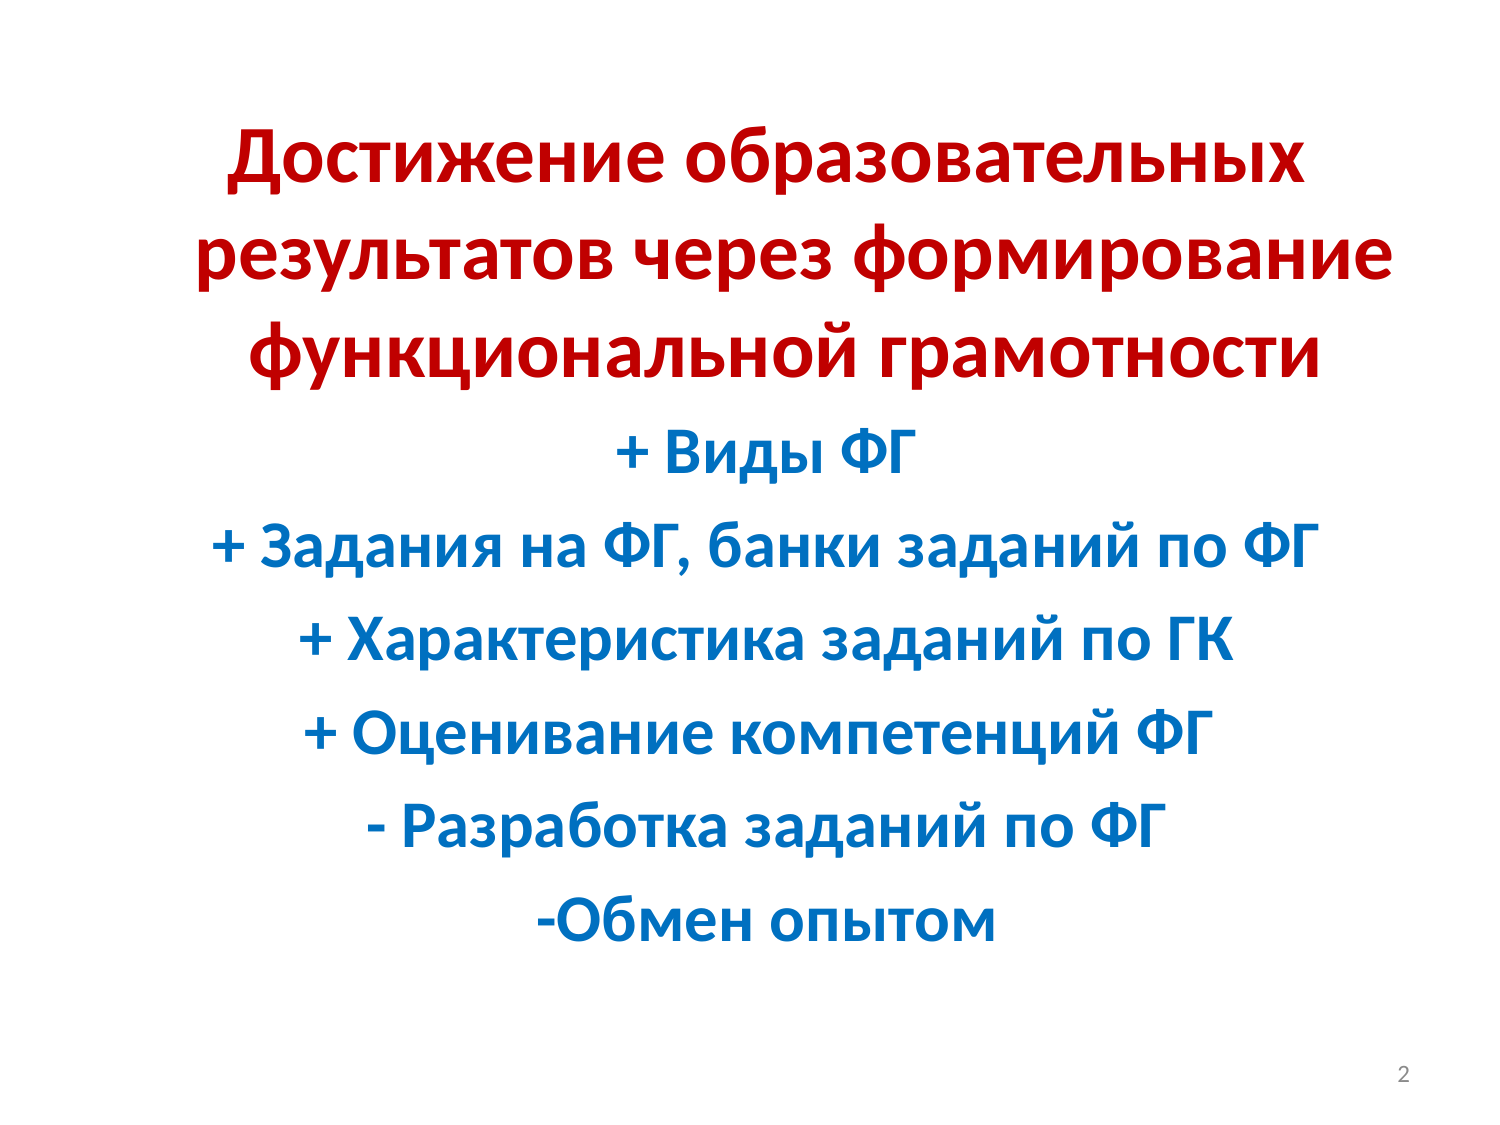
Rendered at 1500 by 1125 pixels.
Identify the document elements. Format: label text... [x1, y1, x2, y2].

slide_number 2 [1074, 1042, 1425, 1103]
list Достижение образовательных результатов через формирование функциональной грамотности + Виды ФГ + Задания на ФГ, банки заданий по ФГ + Характеристика заданий по ГК + Оценивание компетенций ФГ - Разработка заданий по ФГ -Обмен опытом [76, 93, 1458, 1034]
